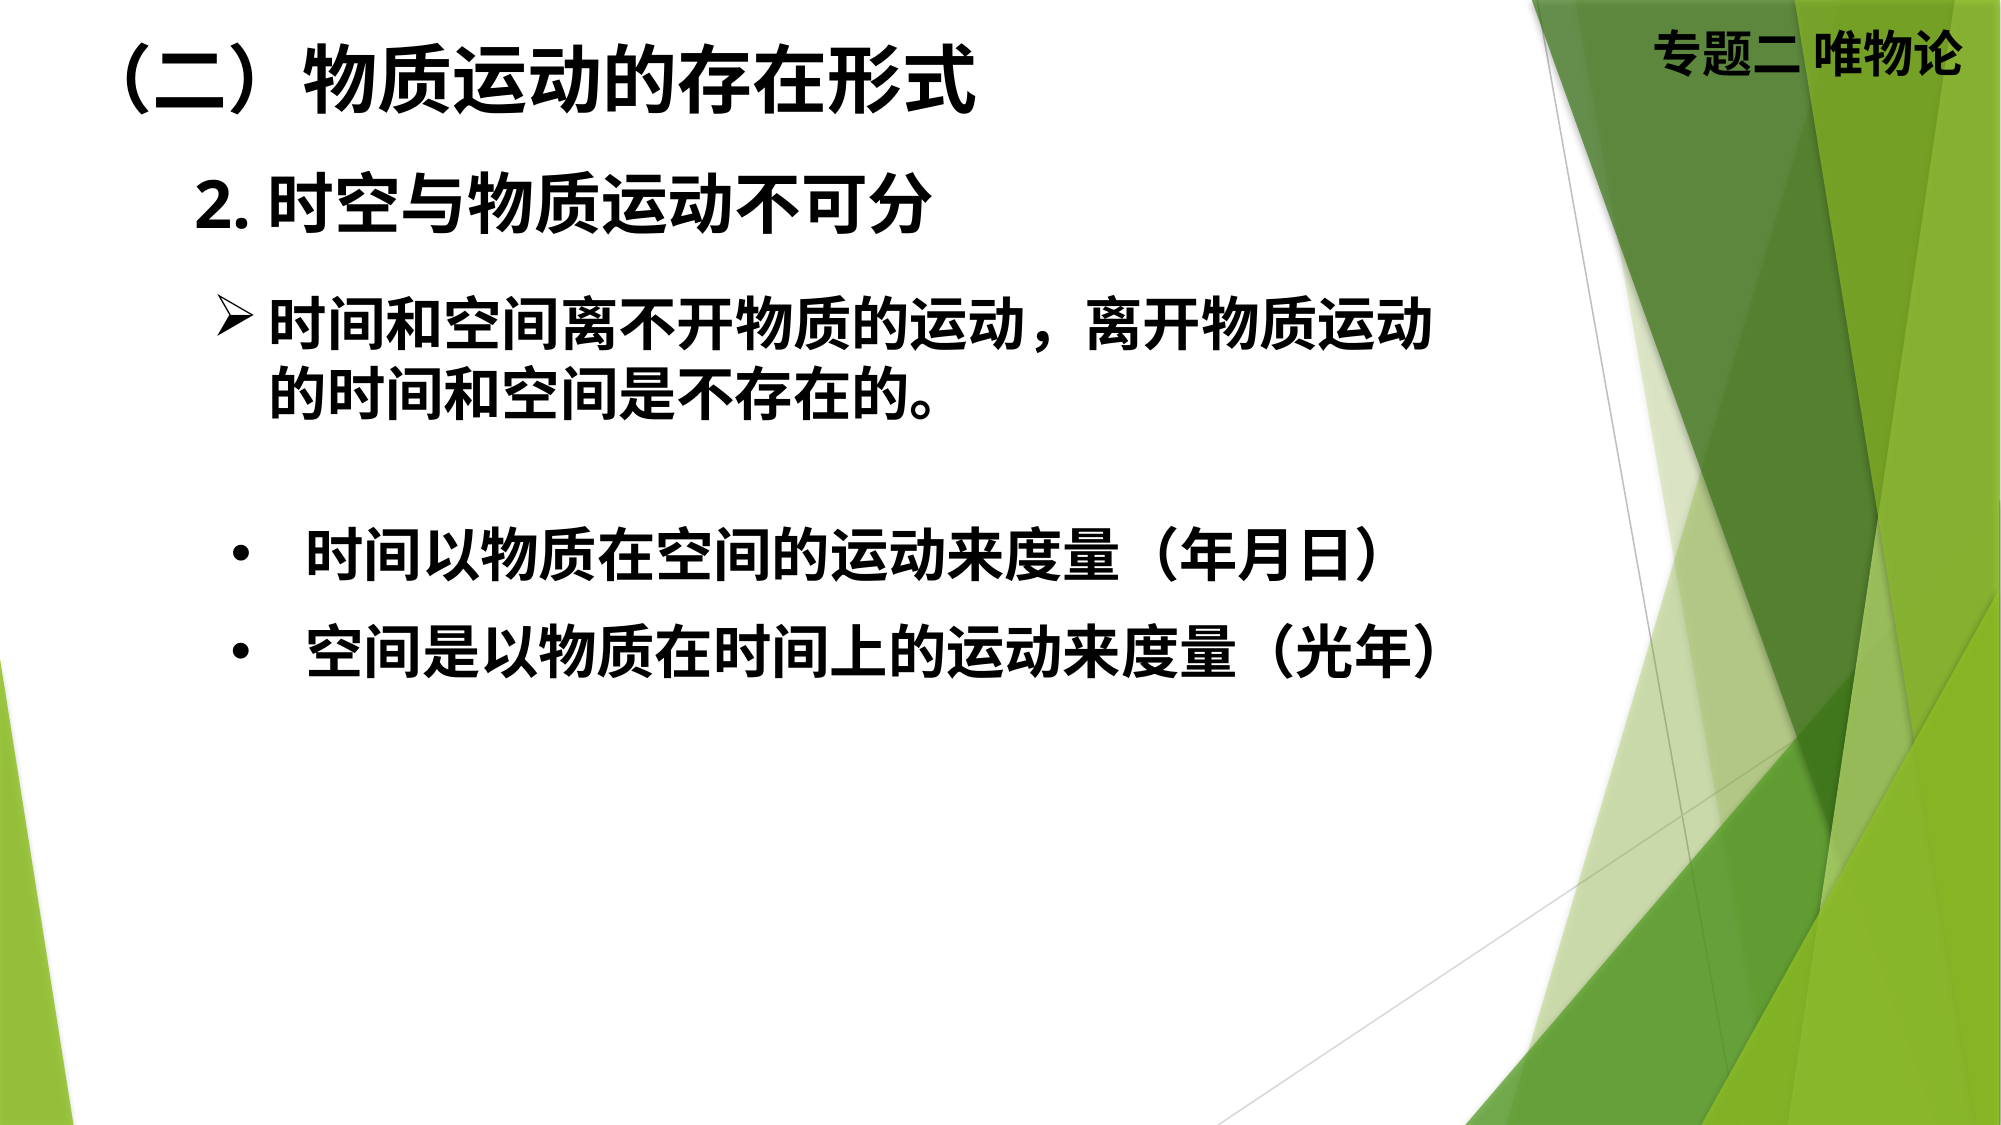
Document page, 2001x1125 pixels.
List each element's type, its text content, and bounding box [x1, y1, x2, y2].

text_box 2.时空与物质运动不可分 [179, 154, 1520, 250]
text_box 时间以物质在空间的运动来度量（年月日） [216, 510, 1515, 596]
text_box （二）物质运动的存在形式 [0, 41, 993, 113]
text_box 时间和空间离不开物质的运动，离开物质运动的时间和空间是不存在的。 [197, 280, 1501, 435]
text_box 空间是以物质在时间上的运动来度量（光年） [215, 607, 1567, 693]
